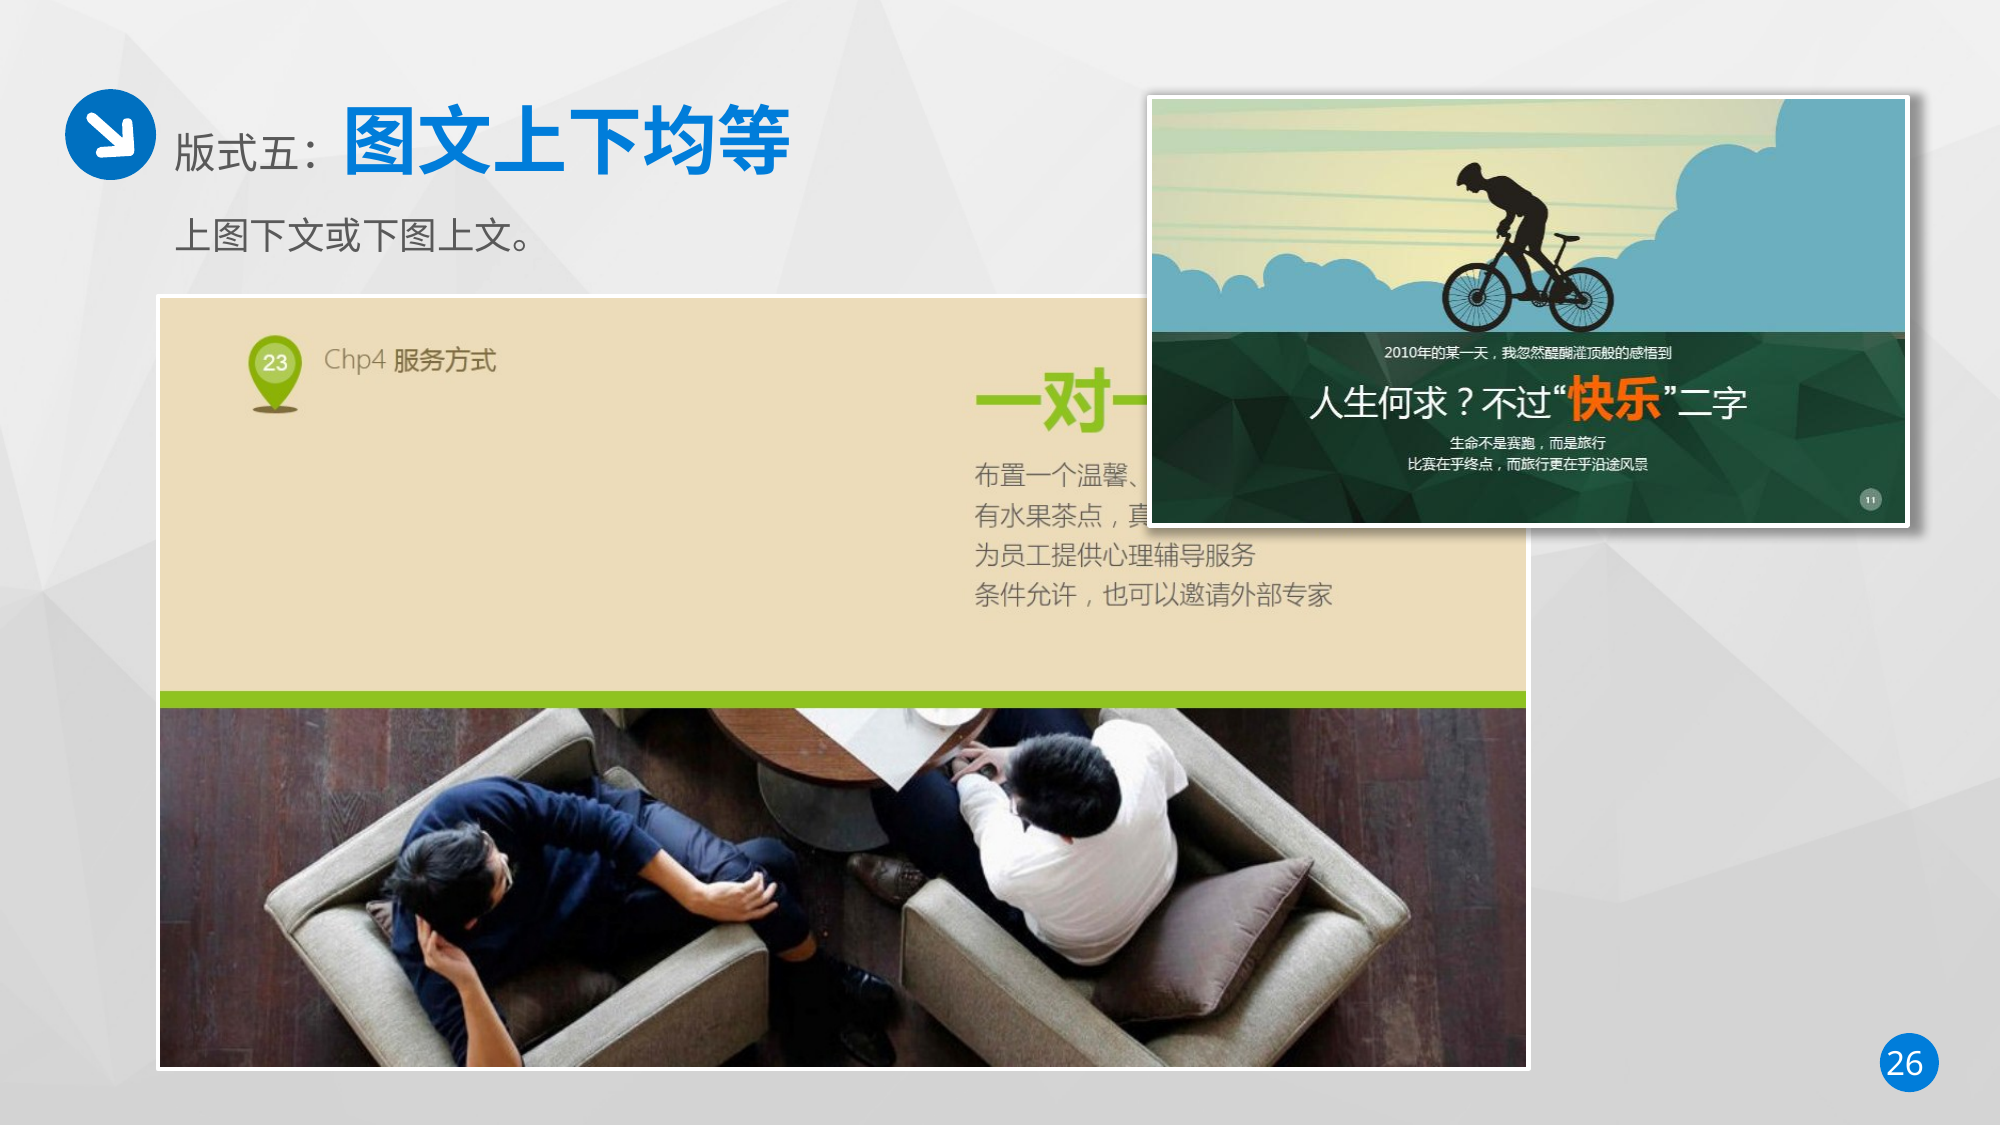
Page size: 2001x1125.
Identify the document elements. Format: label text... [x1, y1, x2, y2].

text_box 上图下文或下图上文。 [160, 192, 1140, 265]
text_box 版式五：图文上下均等 [160, 86, 837, 191]
picture [0, 0, 2000, 1125]
